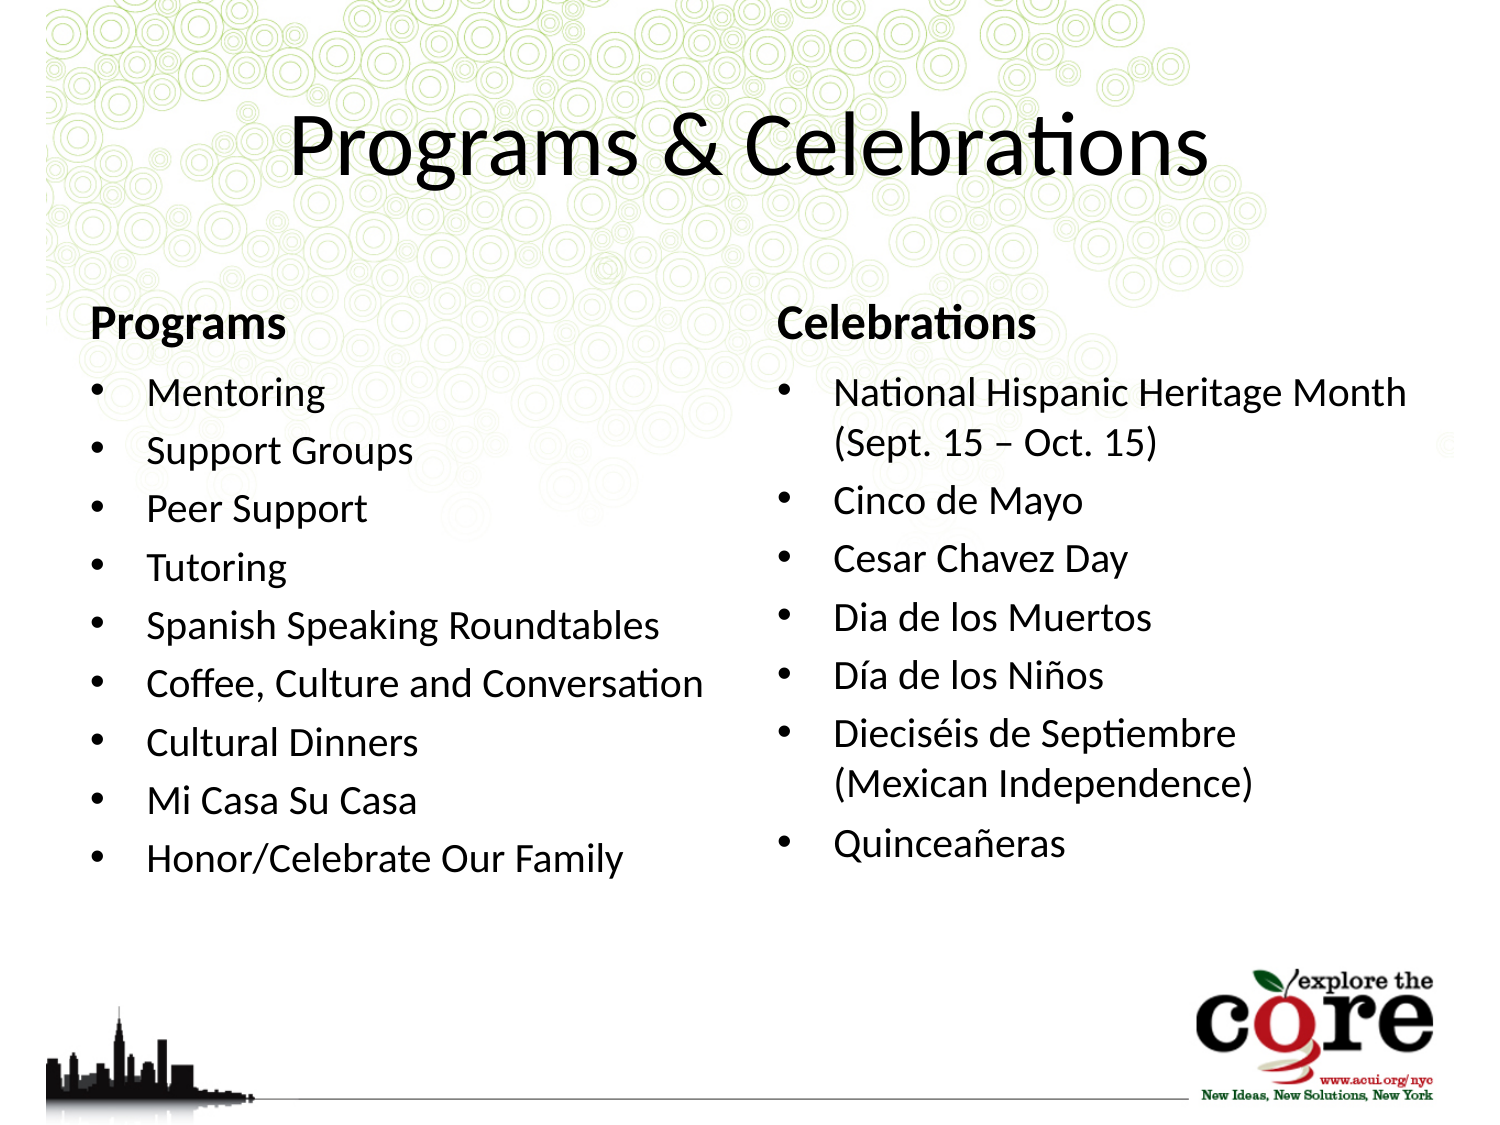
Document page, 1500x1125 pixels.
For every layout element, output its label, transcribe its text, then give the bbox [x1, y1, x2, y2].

picture [46, 0, 1454, 1125]
list Mentoring Support Groups Peer Support Tutoring Spanish Speaking Roundtables Coffee, Culture and Conversation Cultural Dinners Mi Casa Su Casa Honor/Celebrate Our Family [74, 356, 738, 1006]
list Programs [74, 251, 738, 356]
title Programs & Celebrations [74, 44, 1426, 233]
list National Hispanic Heritage Month (Sept. 15 – Oct. 15) Cinco de Mayo Cesar Chavez Day Dia de los Muertos Día de los Niños Dieciséis de Septiembre (Mexican Independence) Quinceañeras [761, 356, 1426, 1006]
list Celebrations [761, 251, 1426, 356]
